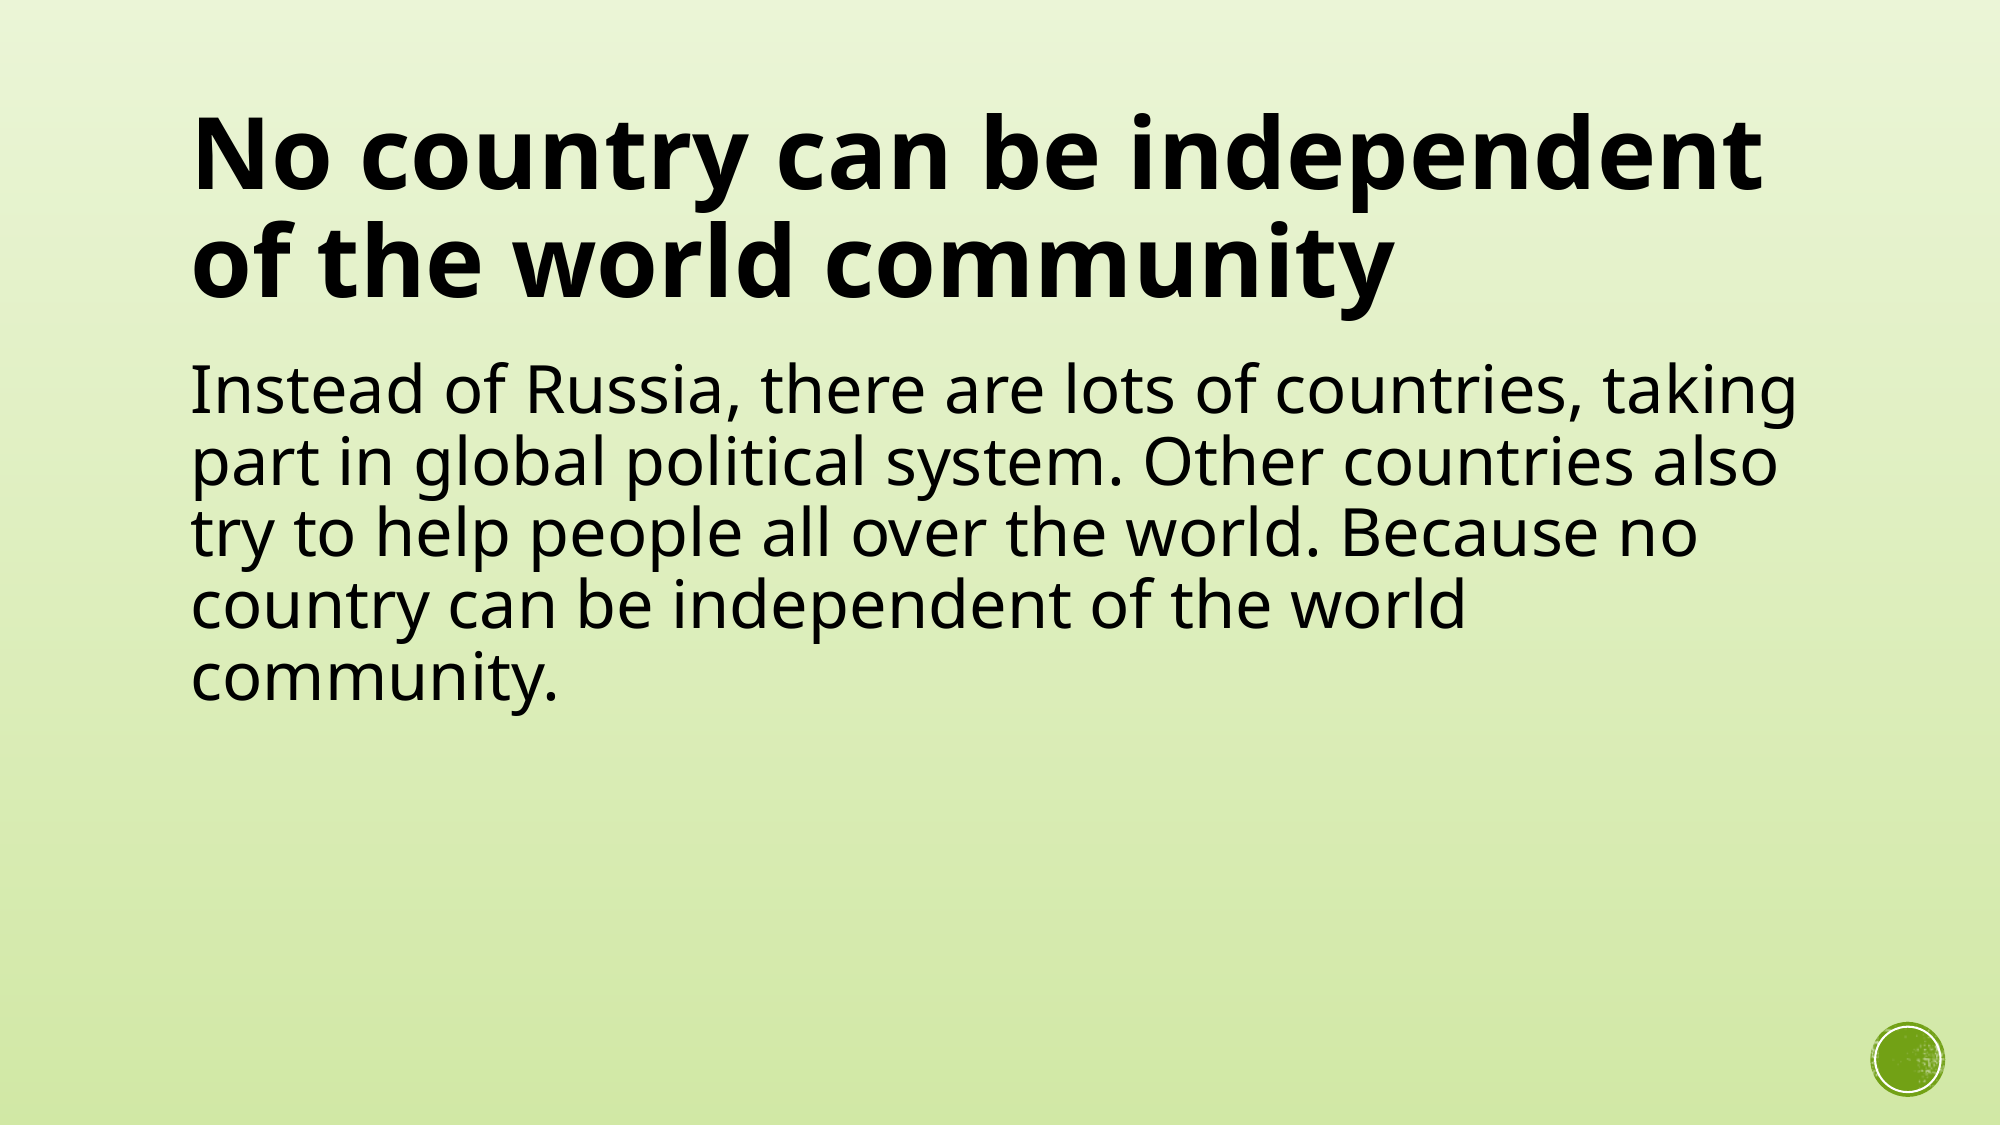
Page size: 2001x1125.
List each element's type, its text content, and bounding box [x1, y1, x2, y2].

list Instead of Russia, there are lots of countries, taking part in global political system. Other countries also try to help people all over the world. Because no country can be independent of the world community. [175, 348, 1826, 1013]
title No country can be independent of the world community [175, 79, 1826, 344]
